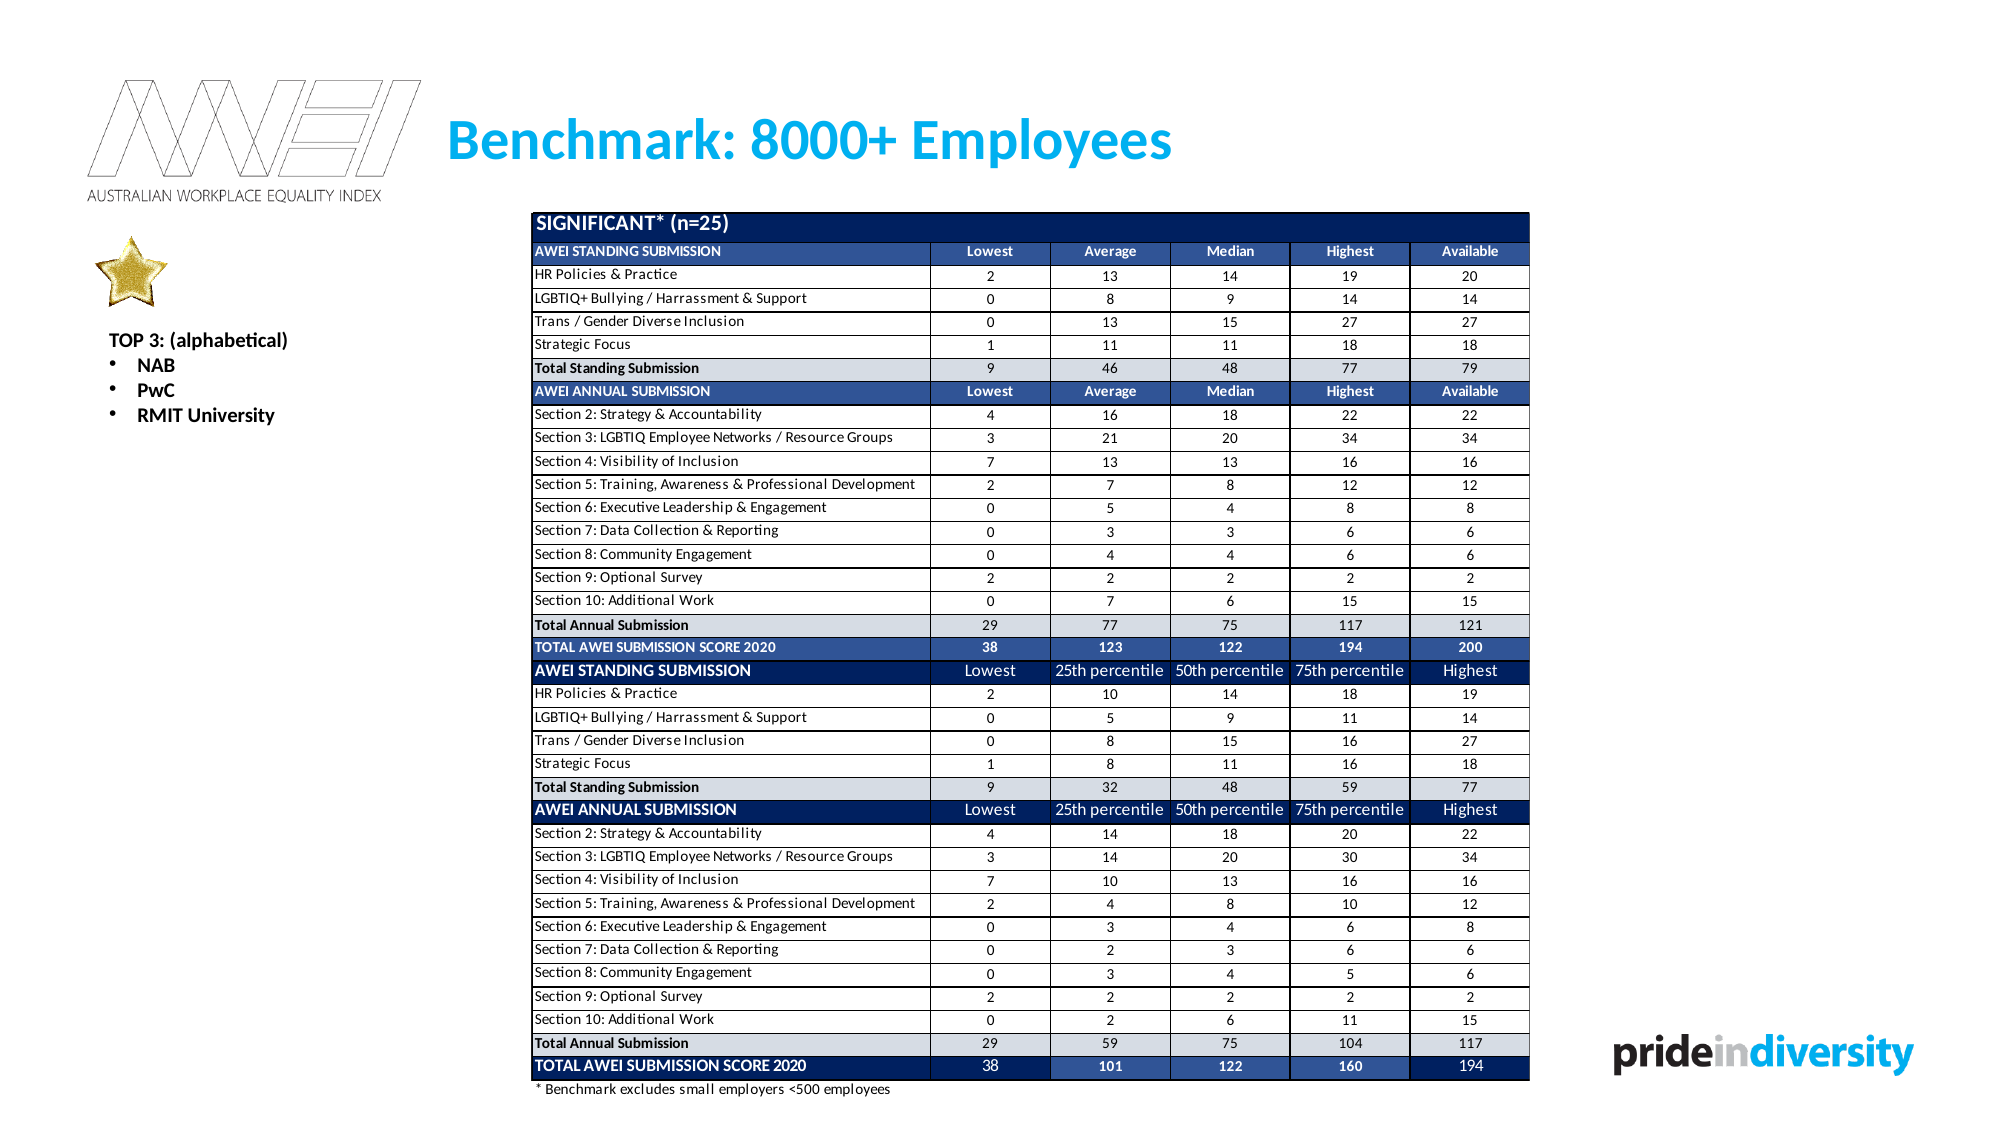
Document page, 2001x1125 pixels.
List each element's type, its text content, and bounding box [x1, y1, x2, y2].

text_box Benchmark: 8000+ Employees [432, 42, 1390, 231]
picture [86, 78, 422, 204]
picture [1900, 1049, 1914, 1076]
picture [1614, 1034, 1914, 1076]
picture [1758, 1050, 1765, 1061]
picture [531, 212, 1531, 1105]
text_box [94, 235, 445, 436]
